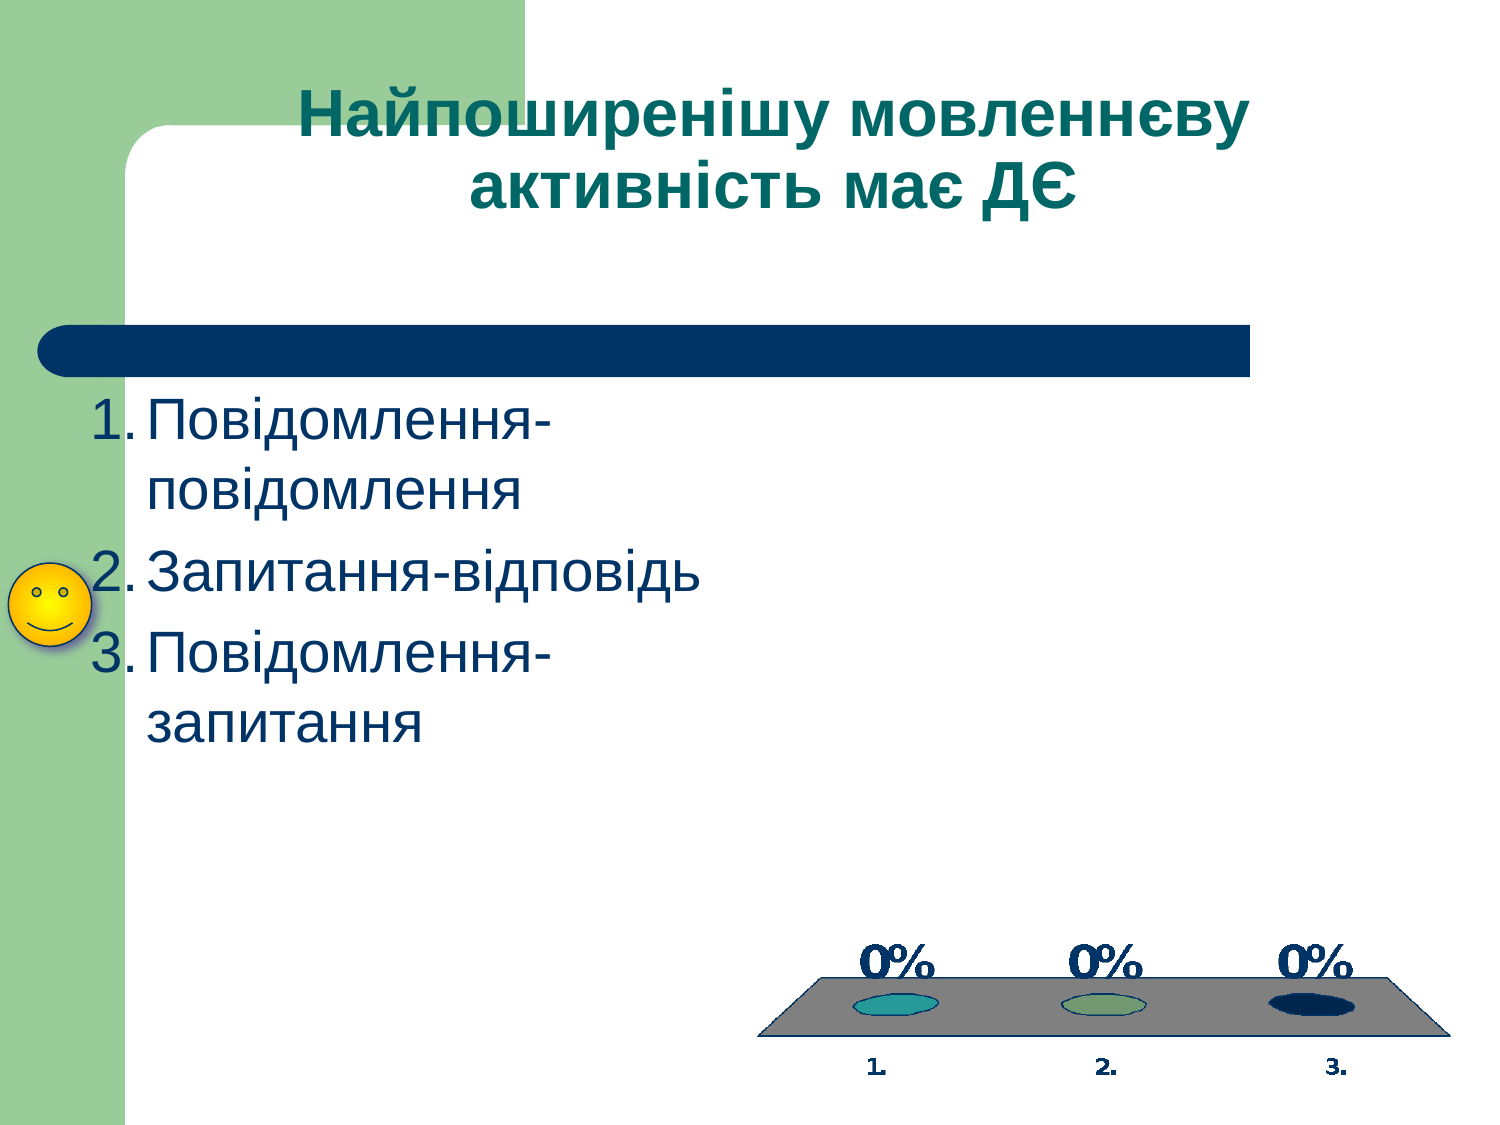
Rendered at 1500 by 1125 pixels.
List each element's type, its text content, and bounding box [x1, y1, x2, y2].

list Повідомлення-повідомлення Запитання-відповідь Повідомлення-запитання [75, 373, 734, 1024]
title Найпоширенішу мовленнєву активність має ДЄ [123, 42, 1424, 231]
text_box [8, 563, 75, 647]
picture [739, 337, 1490, 1115]
